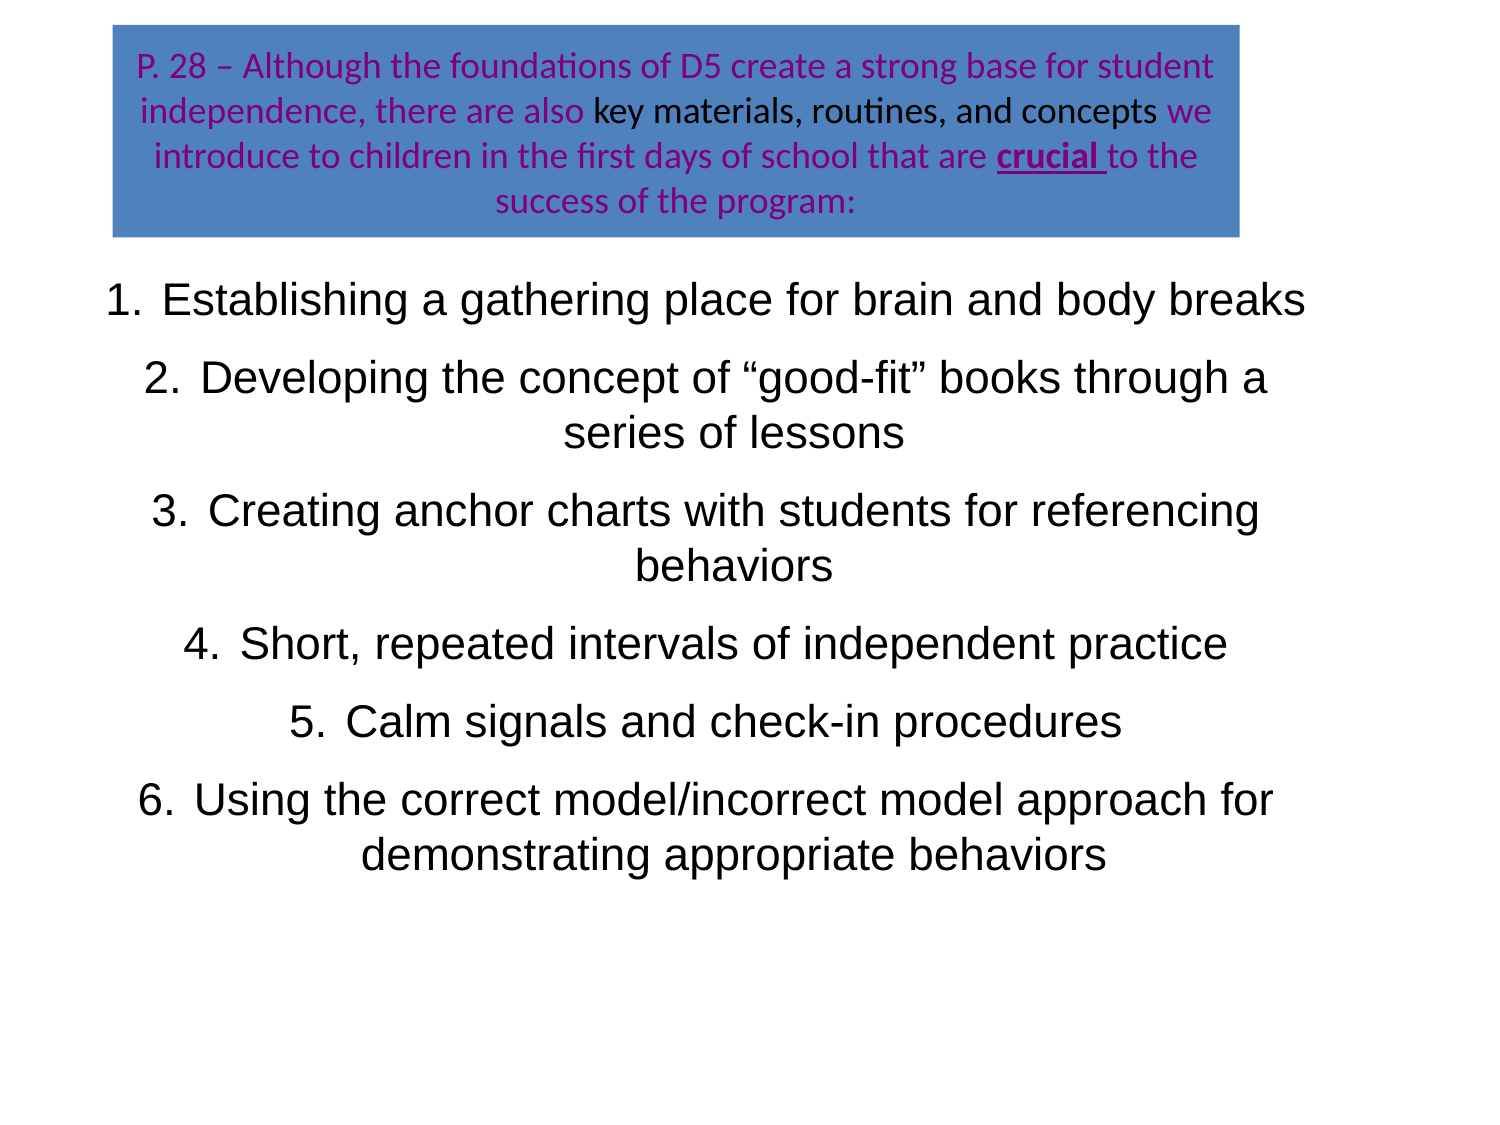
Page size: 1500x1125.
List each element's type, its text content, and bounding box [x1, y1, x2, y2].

title P. 28 – Although the foundations of D5 create a strong base for student independence, there are also key materials, routines, and concepts we introduce to children in the first days of school that are crucial to the success of the program: [112, 24, 1240, 238]
text_box Establishing a gathering place for brain and body breaks Developing the concept of “good-fit” books through a series of lessons Creating anchor charts with students for referencing behaviors Short, repeated intervals of independent practice Calm signals and check-in procedures Using the correct model/incorrect model approach for demonstrating appropriate behaviors [74, 262, 1338, 965]
